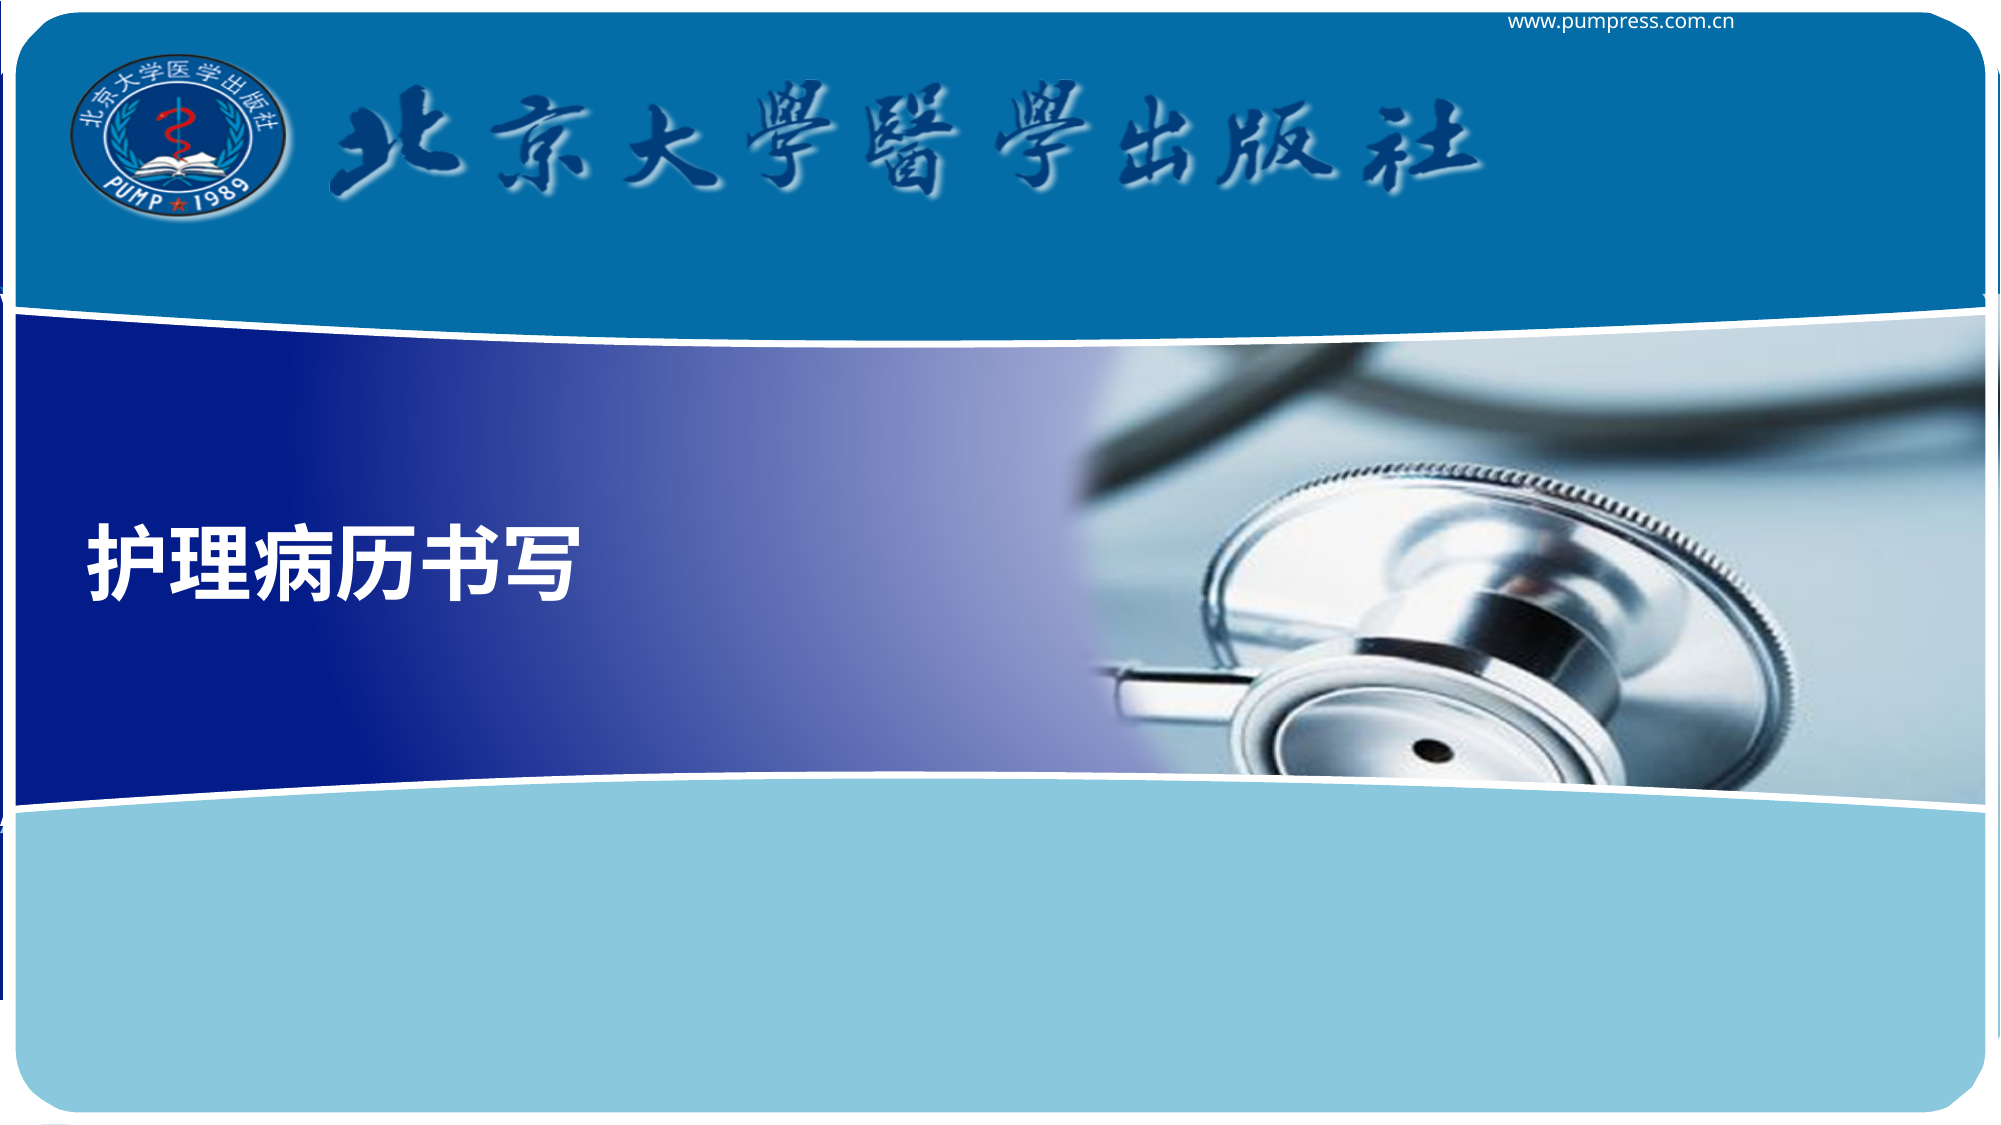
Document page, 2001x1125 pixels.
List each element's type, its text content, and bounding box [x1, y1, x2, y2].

slide_number www.pumpress.com.cn [1312, 0, 1751, 38]
title 护理病历书写 [70, 373, 1205, 749]
picture [16, 315, 1985, 805]
picture [70, 54, 1489, 225]
